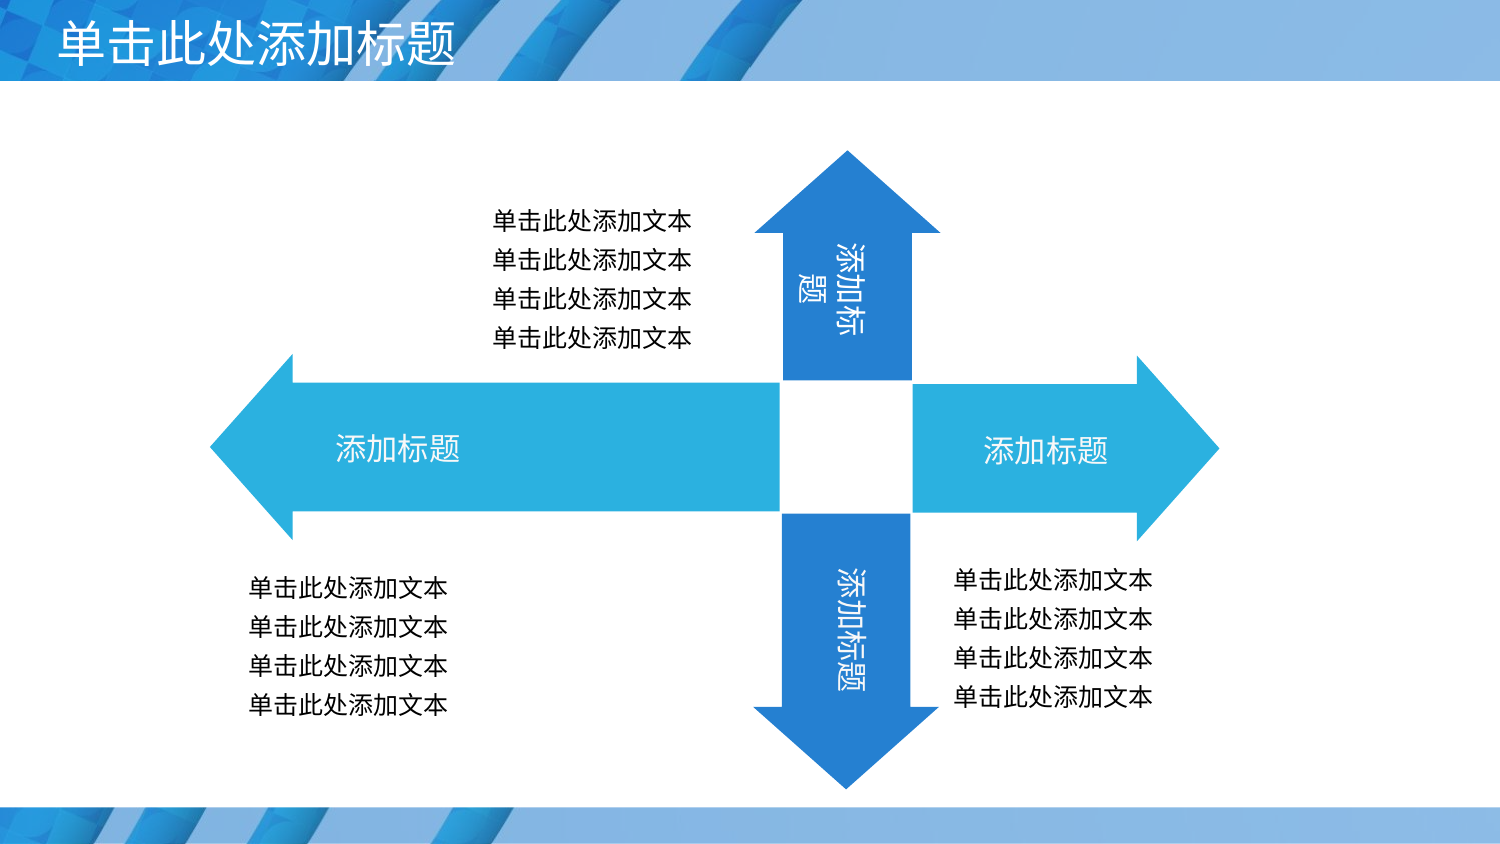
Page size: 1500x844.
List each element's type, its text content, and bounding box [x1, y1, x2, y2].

text_box 单击此处添加标题 [41, 11, 1392, 90]
text_box [209, 353, 780, 541]
text_box [912, 355, 1220, 542]
text_box 添加标题 [289, 422, 507, 475]
text_box [753, 513, 939, 790]
text_box [755, 150, 941, 381]
text_box 添加标题 [809, 216, 878, 363]
text_box 单击此处添加文本 单击此处添加文本 单击此处添加文本 单击此处添加文本 [939, 548, 1233, 719]
text_box 单击此处添加文本 单击此处添加文本 单击此处添加文本 单击此处添加文本 [234, 556, 516, 727]
text_box 单击此处添加文本 单击此处添加文本 单击此处添加文本 单击此处添加文本 [477, 189, 755, 360]
text_box 添加标题 [811, 532, 880, 728]
text_box 添加标题 [915, 423, 1177, 476]
